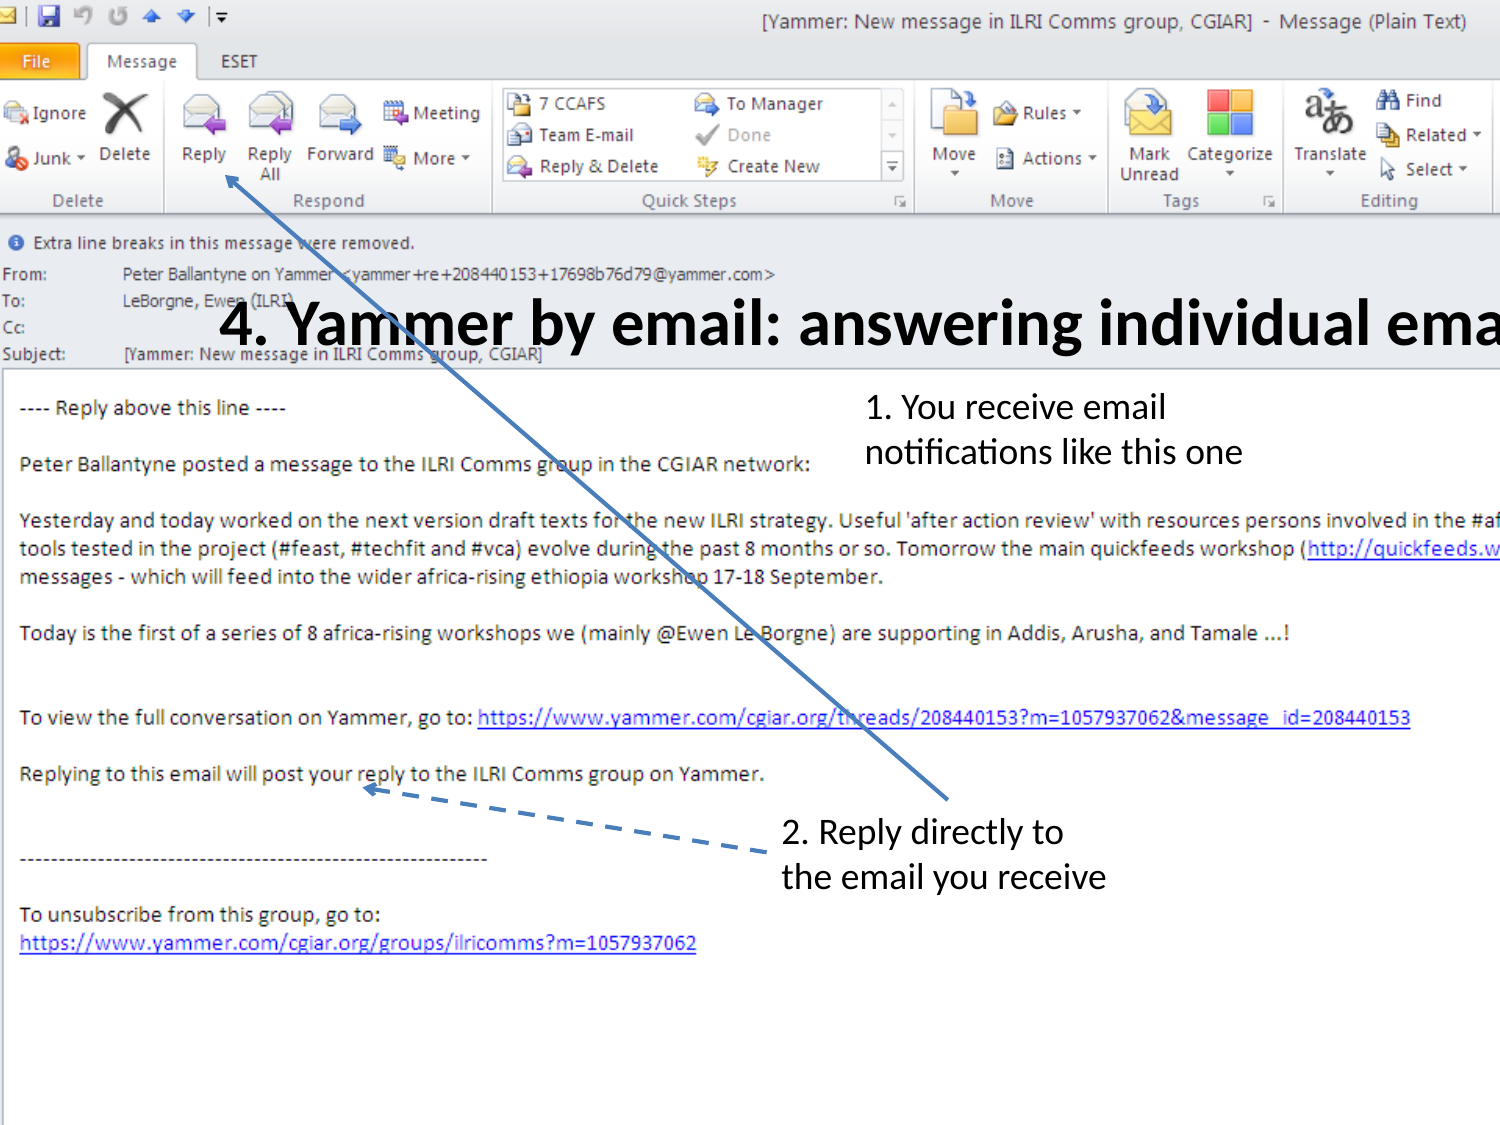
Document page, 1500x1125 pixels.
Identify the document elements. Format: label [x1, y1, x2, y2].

picture [0, 0, 1500, 1125]
text_box [224, 174, 949, 801]
text_box [362, 809, 767, 854]
